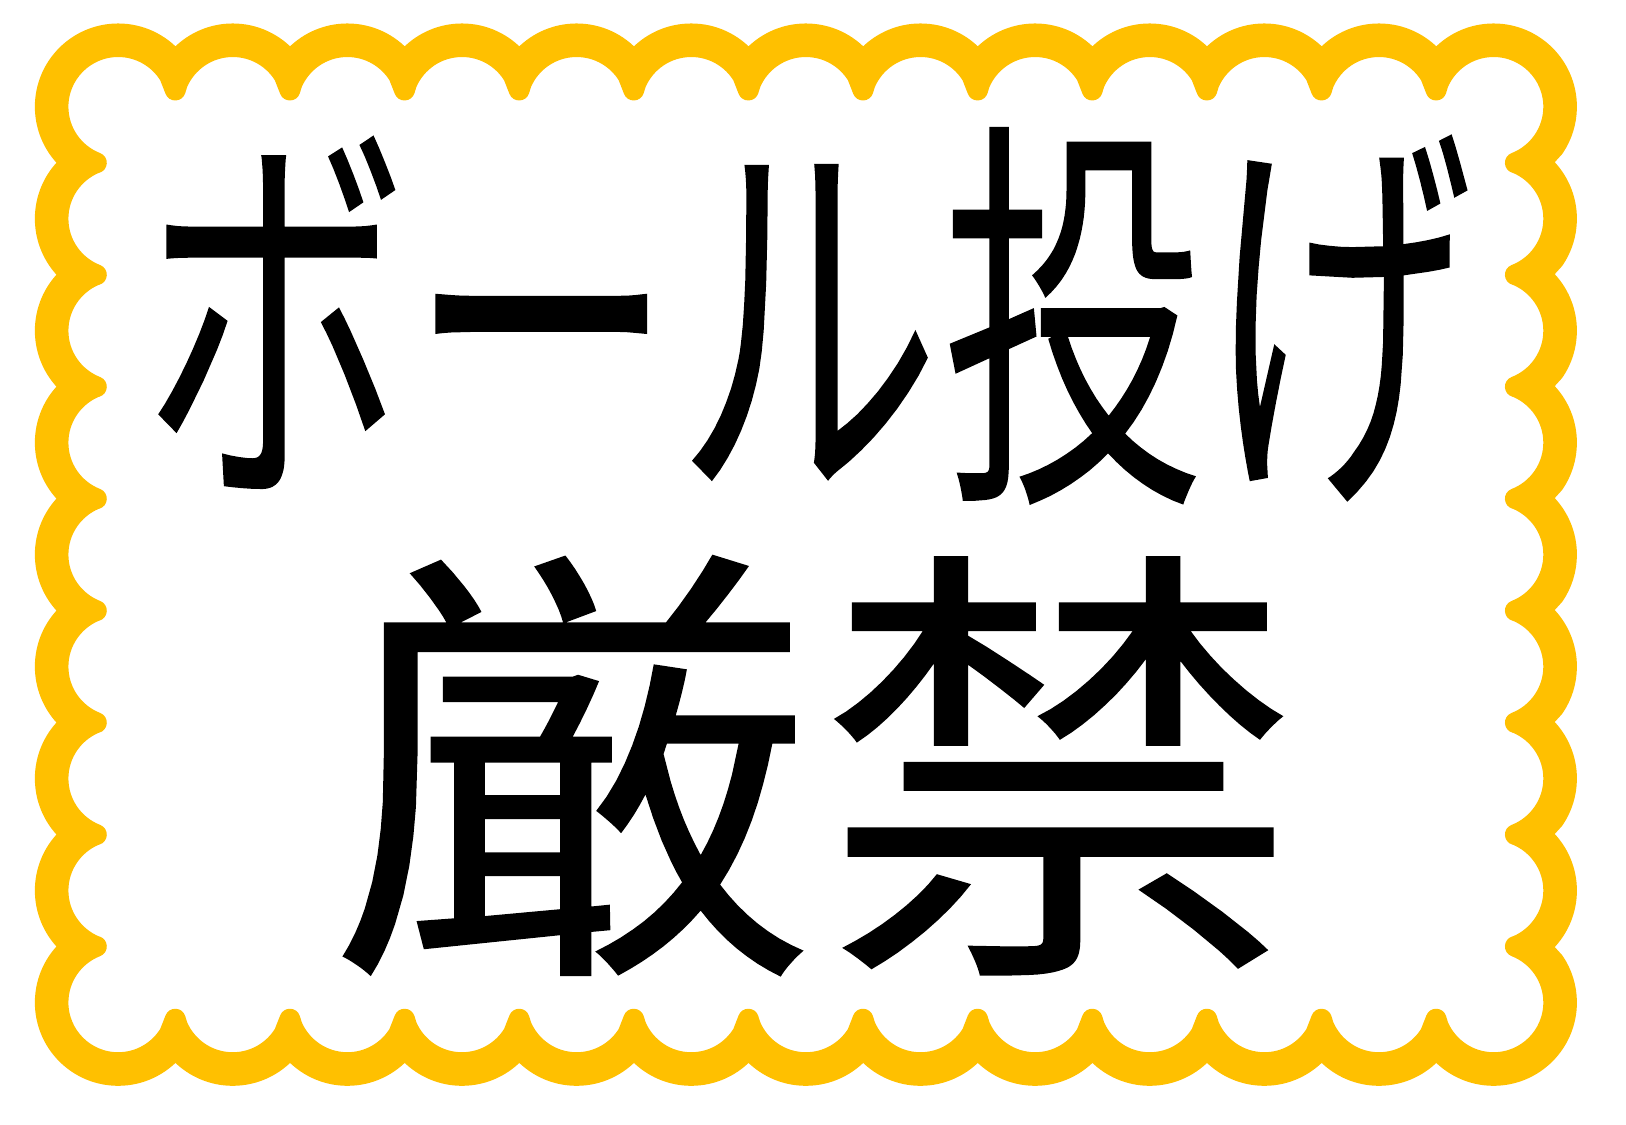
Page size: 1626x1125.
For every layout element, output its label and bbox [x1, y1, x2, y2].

text_box [43, 31, 1569, 1078]
